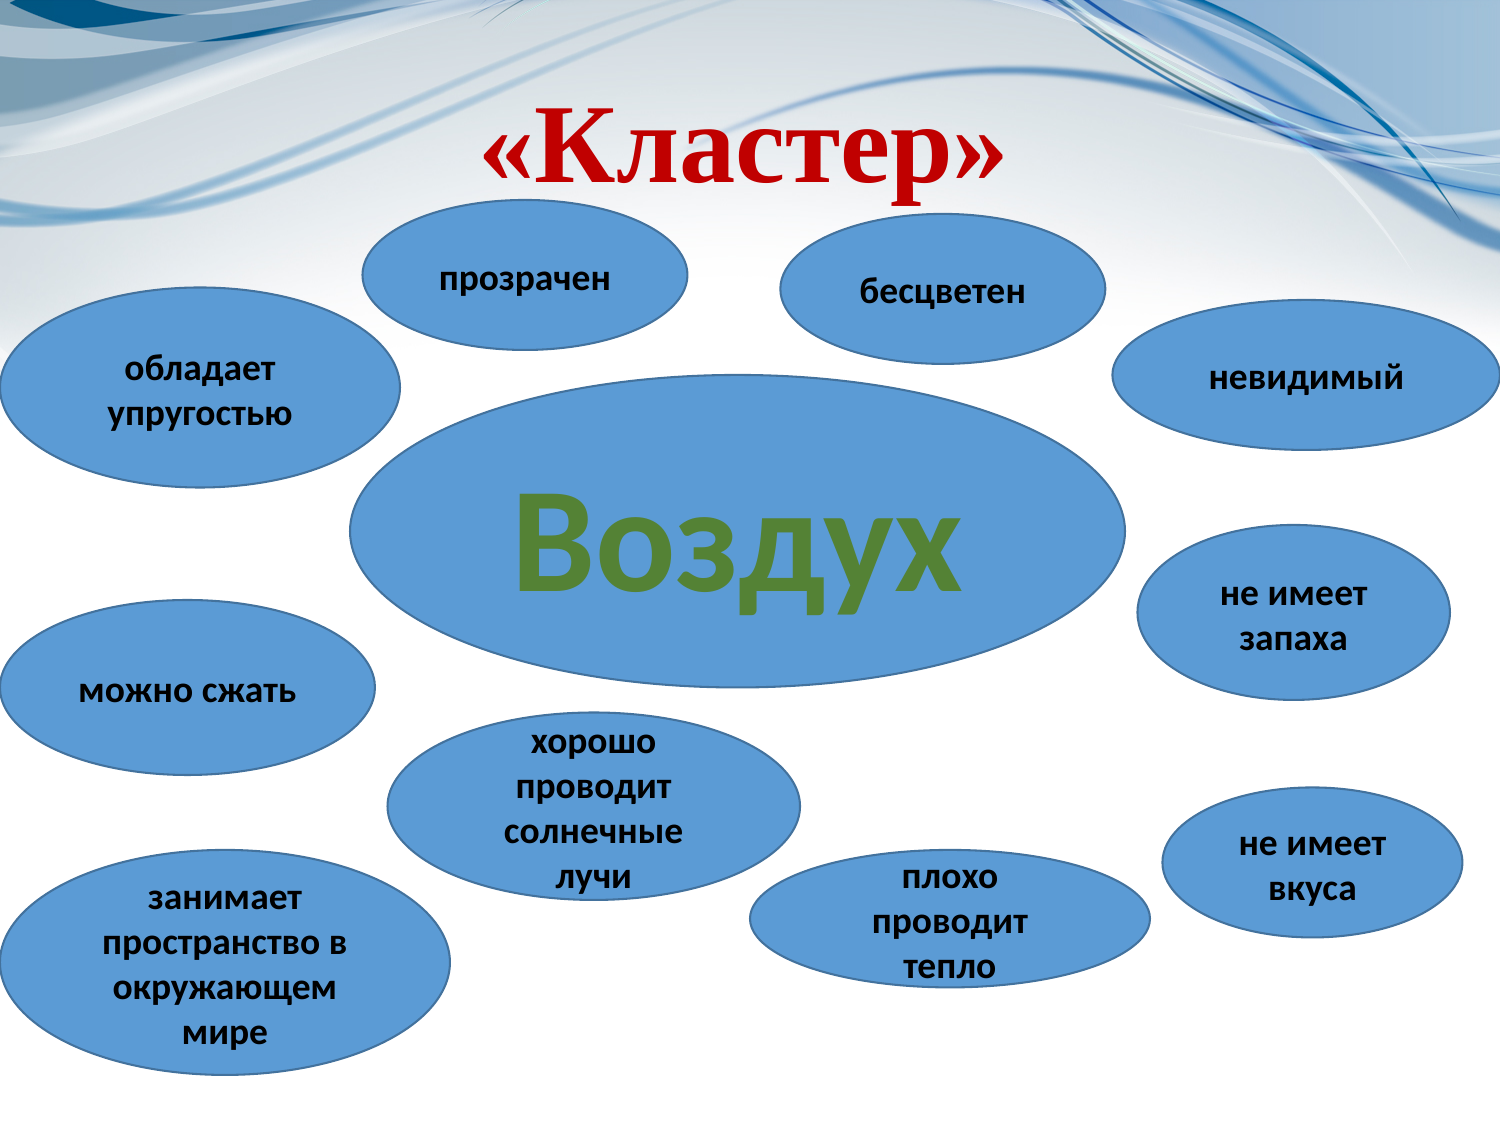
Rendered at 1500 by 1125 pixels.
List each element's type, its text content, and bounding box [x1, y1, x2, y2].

text_box прозрачен [361, 198, 689, 351]
text_box можно сжать [0, 598, 376, 777]
text_box не имеет вкуса [1161, 786, 1464, 939]
text_box бесцветен [779, 212, 1107, 365]
text_box хорошо проводит солнечные лучи [386, 711, 802, 901]
text_box «Кластер» [344, 62, 1144, 213]
text_box невидимый [1111, 298, 1500, 451]
text_box Воздух [348, 373, 1127, 689]
text_box плохо проводит тепло [748, 848, 1152, 989]
text_box не имеет запаха [1136, 523, 1452, 701]
text_box обладает упругостью [0, 286, 402, 489]
text_box занимает пространство в окружающем мире [0, 848, 451, 1076]
picture [0, 0, 1500, 1125]
